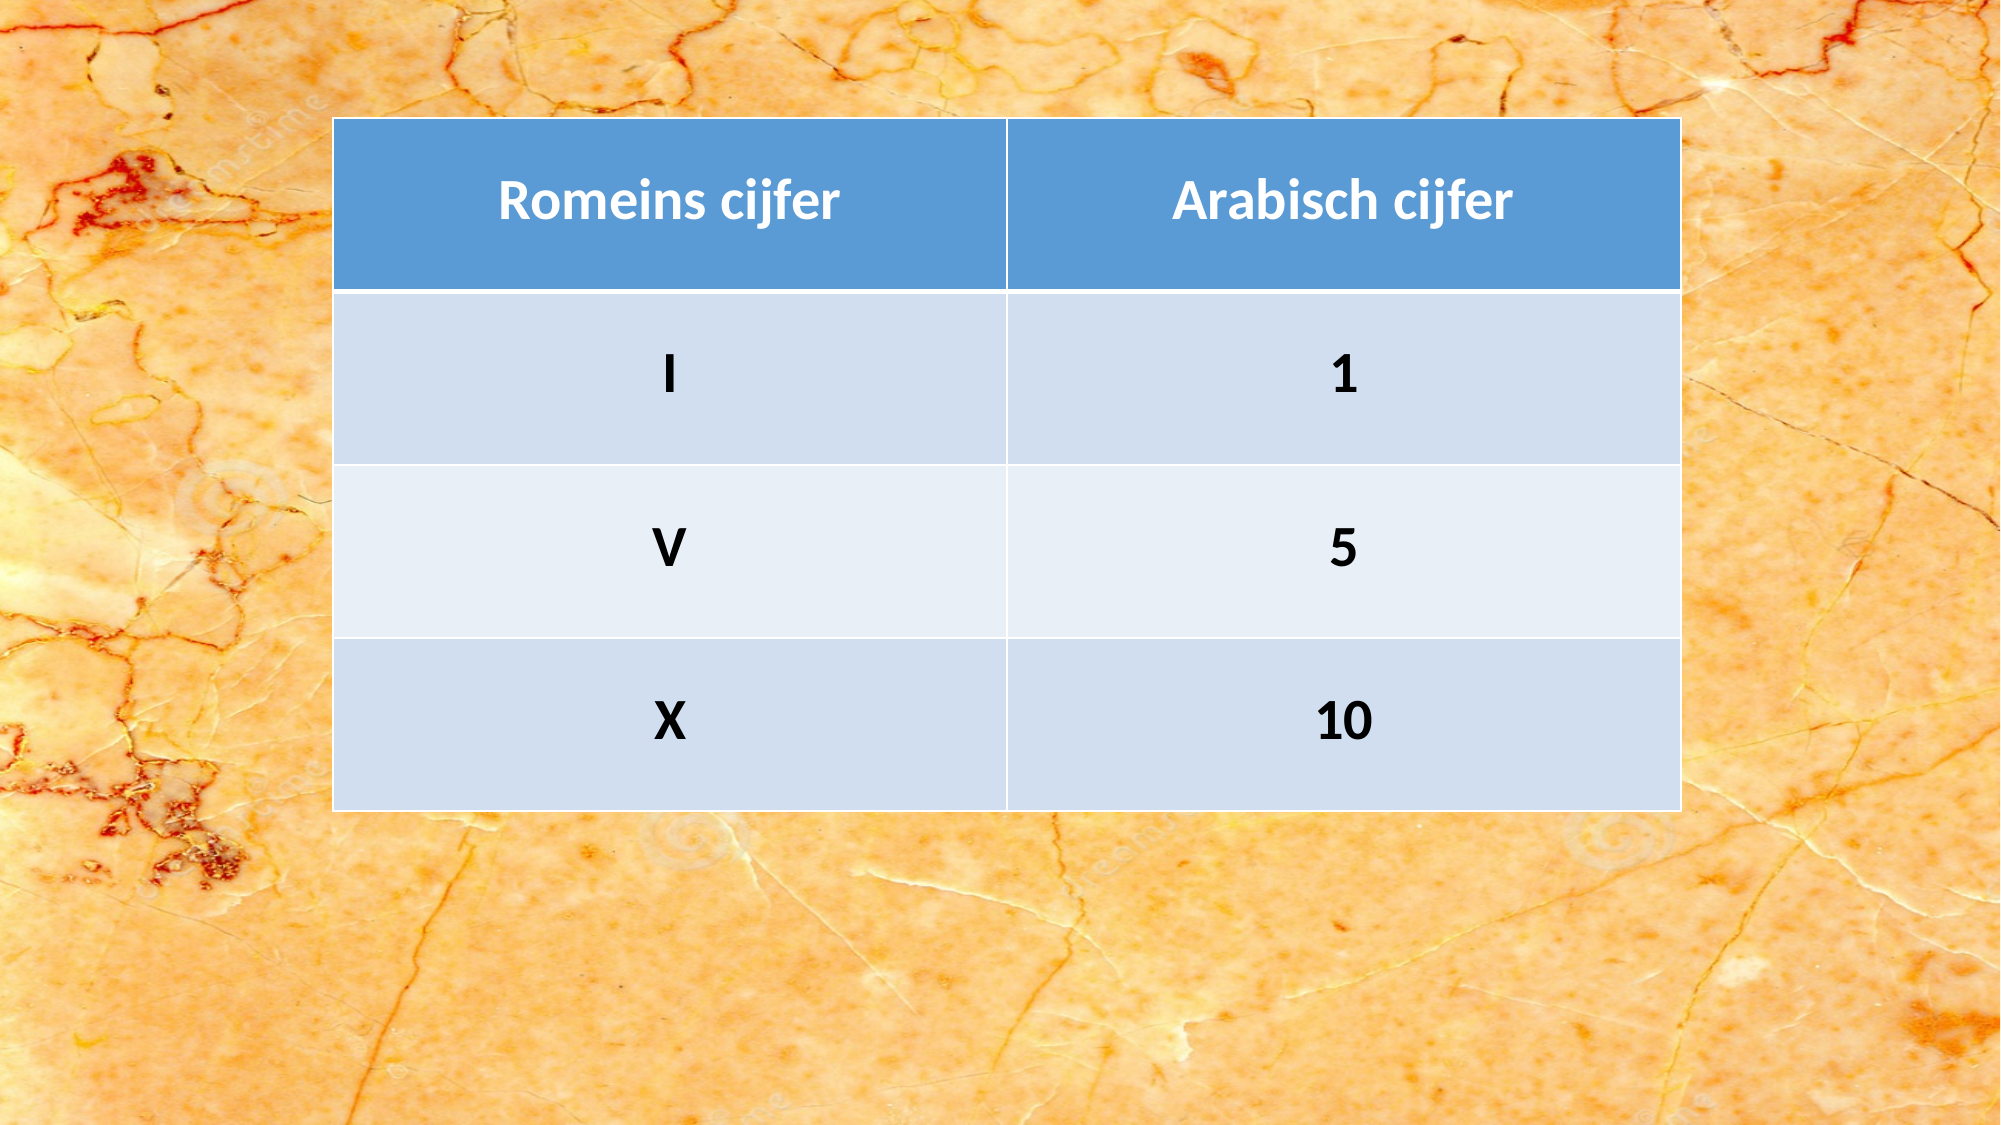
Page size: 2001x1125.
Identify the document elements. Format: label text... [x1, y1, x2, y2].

table_cell 10 [1008, 639, 1680, 810]
table_cell V [334, 466, 1006, 637]
table_cell I [334, 294, 1006, 464]
table_header Arabisch cijfer [1008, 119, 1680, 289]
table_cell X [334, 639, 1006, 810]
table_cell 5 [1008, 466, 1680, 637]
table_header Romeins cijfer [334, 119, 1006, 289]
picture [0, 0, 2001, 1125]
table_cell 1 [1008, 294, 1680, 464]
